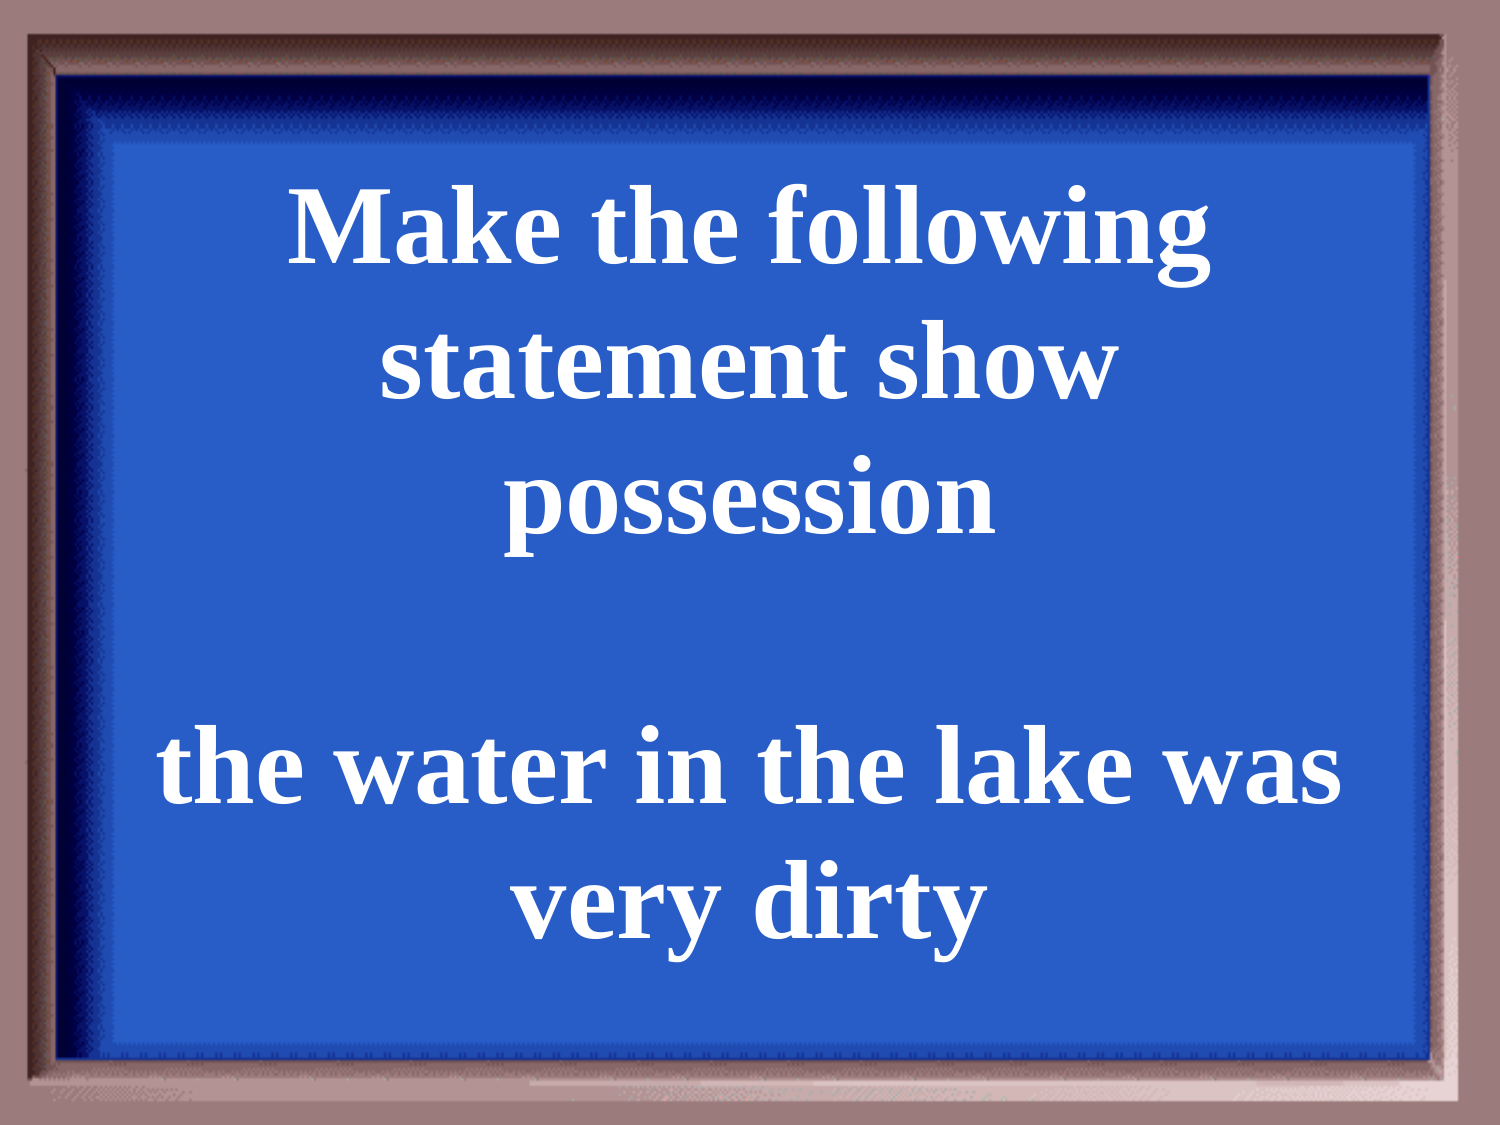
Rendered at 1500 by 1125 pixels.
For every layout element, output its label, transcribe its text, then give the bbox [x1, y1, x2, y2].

title Make the following statement show possession the water in the lake was very dirty [112, 462, 1388, 650]
picture [0, 0, 1500, 1125]
